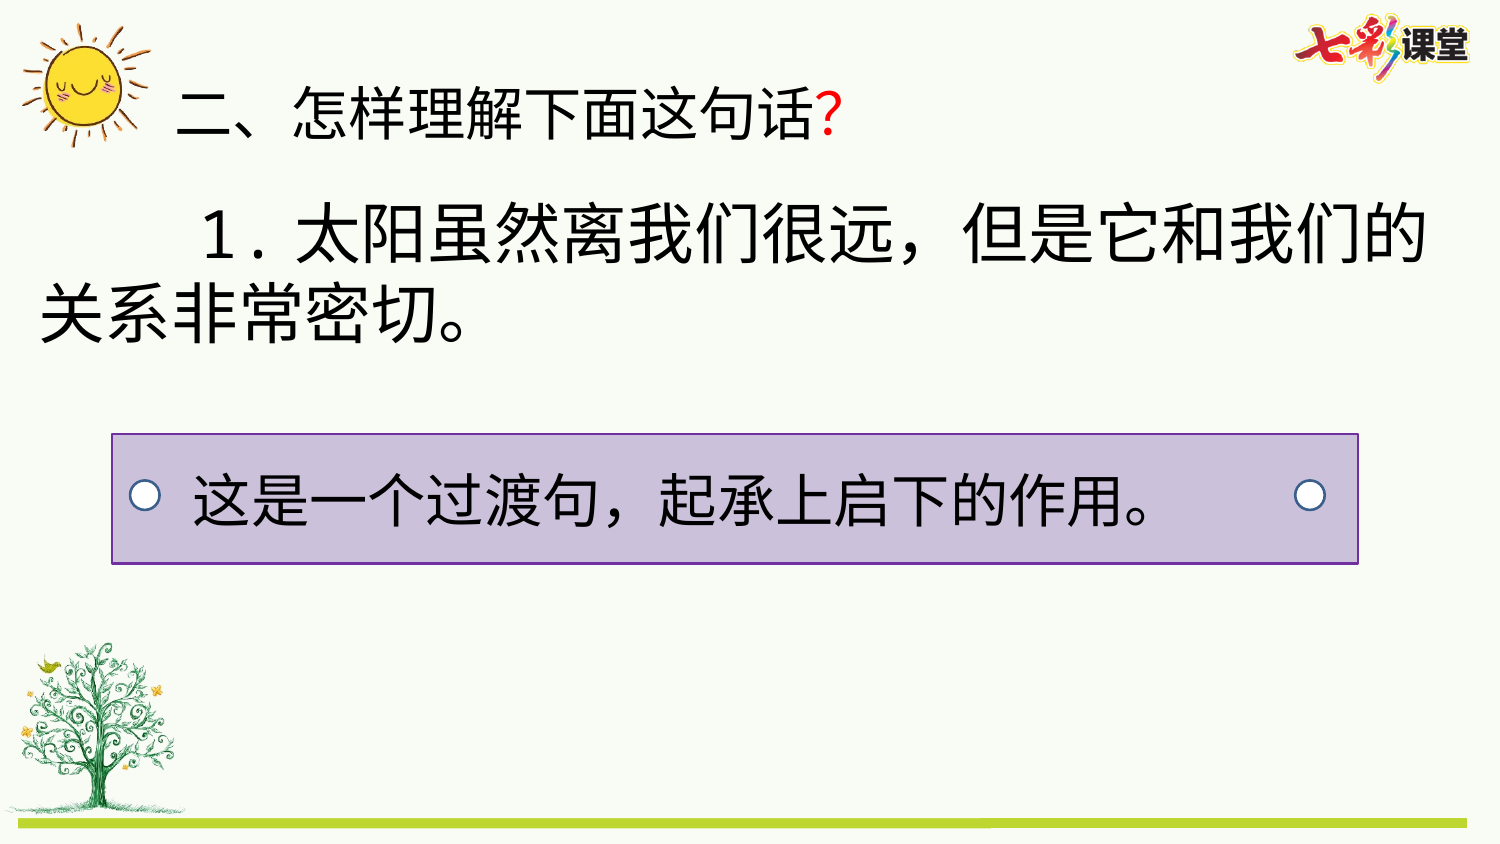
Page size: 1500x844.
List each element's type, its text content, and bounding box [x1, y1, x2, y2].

picture [0, 0, 173, 172]
picture [1291, 9, 1472, 87]
text_box 二、怎样理解下面这句话？ [159, 69, 987, 155]
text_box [111, 433, 1359, 565]
picture [0, 608, 1467, 844]
text_box 1.太阳虽然离我们很远，但是它和我们的关系非常密切。 [23, 184, 1445, 360]
